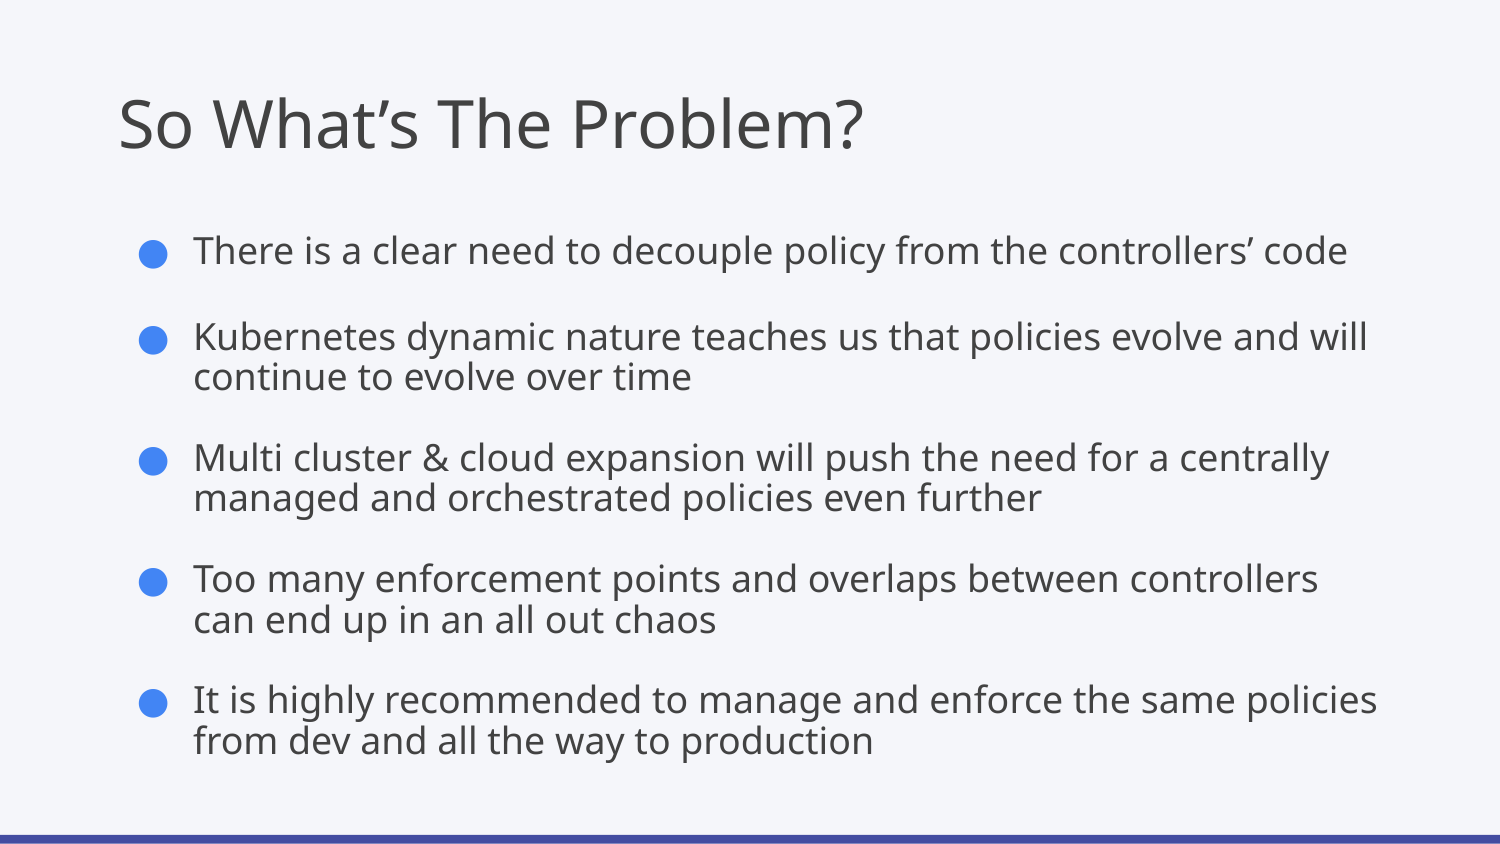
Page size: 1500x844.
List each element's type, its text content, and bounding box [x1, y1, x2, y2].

list There is a clear need to decouple policy from the controllers’ code Kubernetes dynamic nature teaches us that policies evolve and will continue to evolve over time Multi cluster & cloud expansion will push the need for a centrally managed and orchestrated policies even further Too many enforcement points and overlaps between controllers can end up in an all out chaos It is highly recommended to manage and enforce the same policies from dev and all the way to production [103, 224, 1397, 760]
title So What’s The Problem? [103, 44, 1397, 208]
